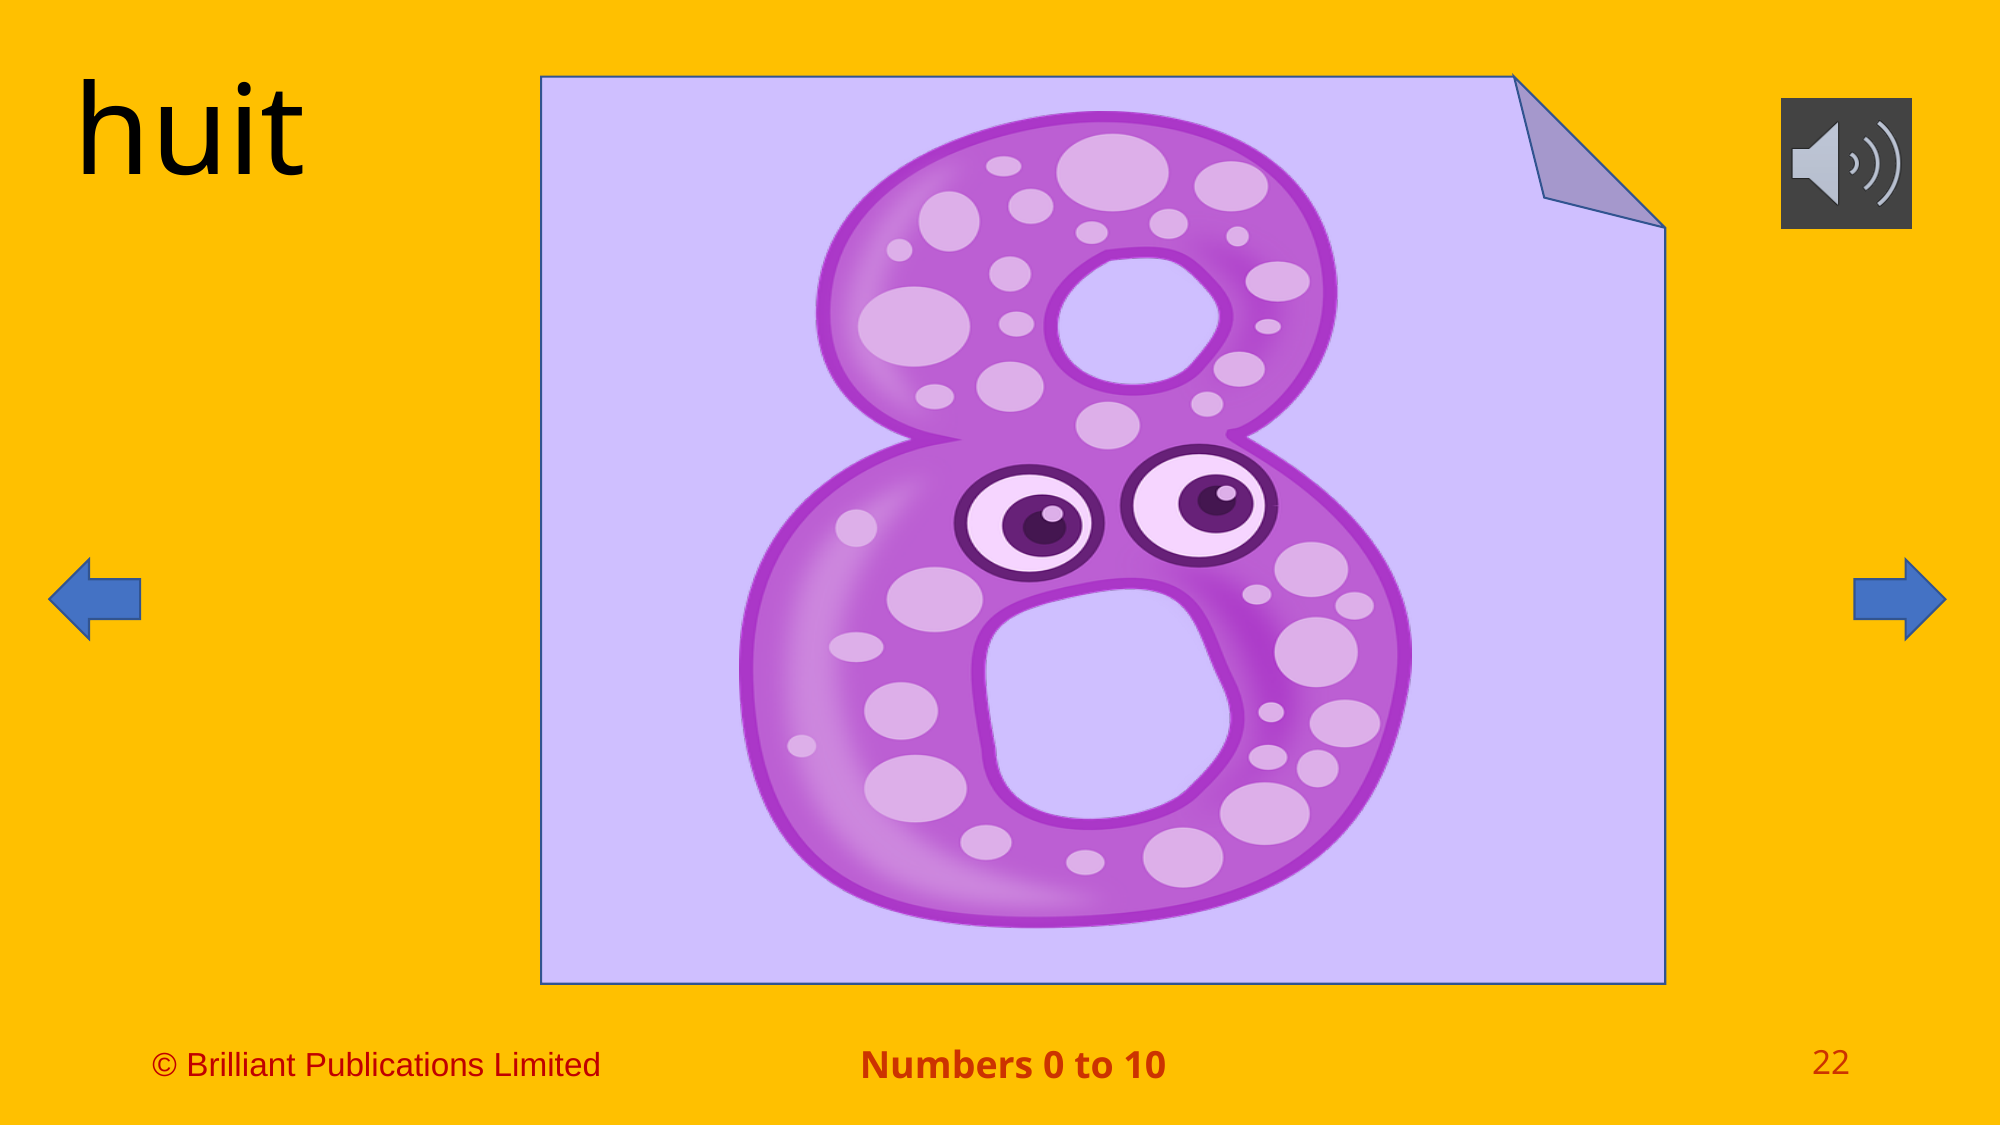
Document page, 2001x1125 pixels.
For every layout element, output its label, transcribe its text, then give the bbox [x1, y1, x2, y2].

slide_number Numbers 0 to 10 [788, 1033, 1239, 1094]
text_box [540, 73, 1667, 985]
footer © Brilliant Publications Limited [137, 1033, 788, 1094]
slide_number 22 [1415, 1033, 1866, 1094]
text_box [1779, 96, 1914, 231]
title huit [59, 59, 734, 277]
picture [739, 111, 1412, 929]
